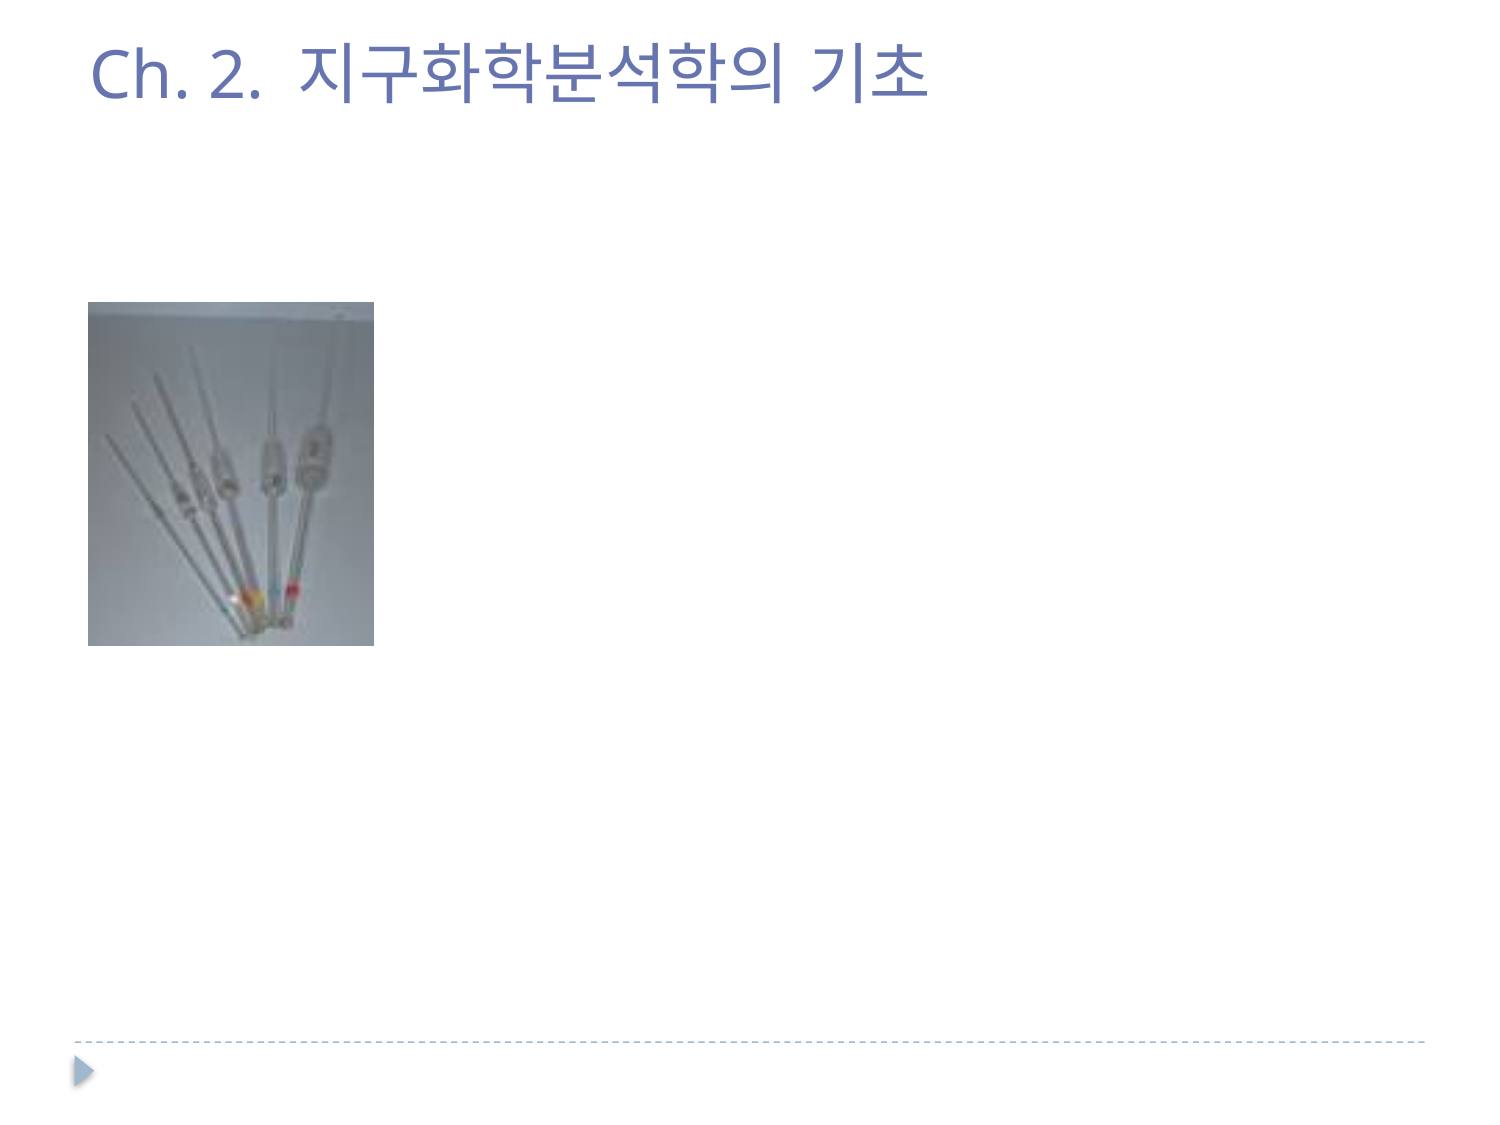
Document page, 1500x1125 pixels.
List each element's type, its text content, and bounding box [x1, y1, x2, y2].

picture [88, 302, 374, 646]
text_box Ch. 2. 지구화학분석학의 기초 [74, 24, 1425, 188]
